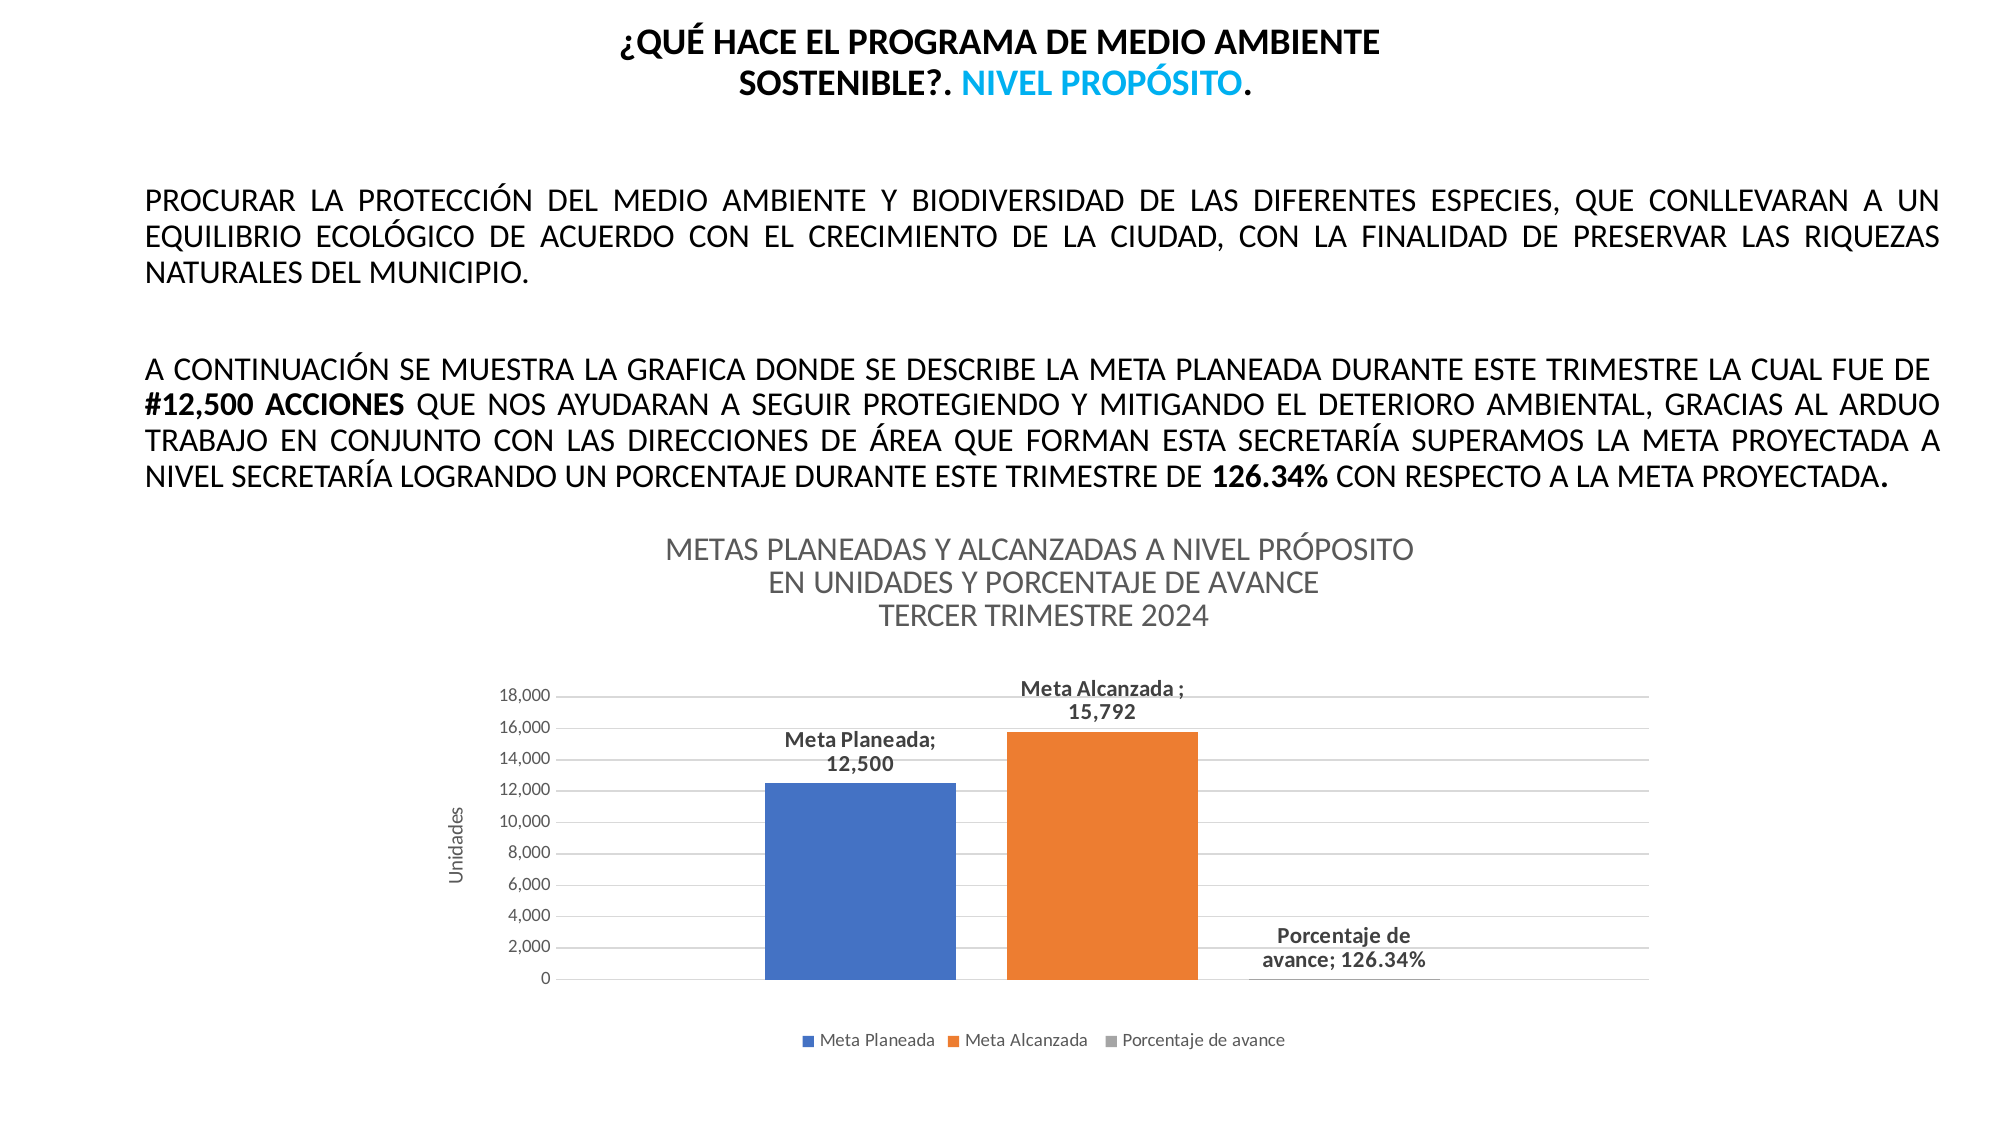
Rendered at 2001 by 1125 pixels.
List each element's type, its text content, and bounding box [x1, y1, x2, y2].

text_box ¿QUÉ HACE EL PROGRAMA DE MEDIO AMBIENTE SOSTENIBLE?. NIVEL PROPÓSITO. [500, 14, 1500, 111]
text_box PROCURAR LA PROTECCIÓN DEL MEDIO AMBIENTE Y BIODIVERSIDAD DE LAS DIFERENTES ESPECIES, QUE CONLLEVARAN A UN EQUILIBRIO ECOLÓGICO DE ACUERDO CON EL CRECIMIENTO DE LA CIUDAD, CON LA FINALIDAD DE PRESERVAR LAS RIQUEZAS NATURALES DEL MUNICIPIO. A CONTINUACIÓN SE MUESTRA LA GRAFICA DONDE SE DESCRIBE LA META PLANEADA DURANTE ESTE TRIMESTRE LA CUAL FUE DE #12,500 ACCIONES QUE NOS AYUDARAN A SEGUIR PROTEGIENDO Y MITIGANDO EL DETERIORO AMBIENTAL, GRACIAS AL ARDUO TRABAJO EN CONJUNTO CON LAS DIRECCIONES DE ÁREA QUE FORMAN ESTA SECRETARÍA SUPERAMOS LA META PROYECTADA A NIVEL SECRETARÍA LOGRANDO UN PORCENTAJE DURANTE ESTE TRIMESTRE DE 126.34% CON RESPECTO A LA META PROYECTADA. [130, 175, 1958, 503]
chart [414, 506, 1675, 1057]
